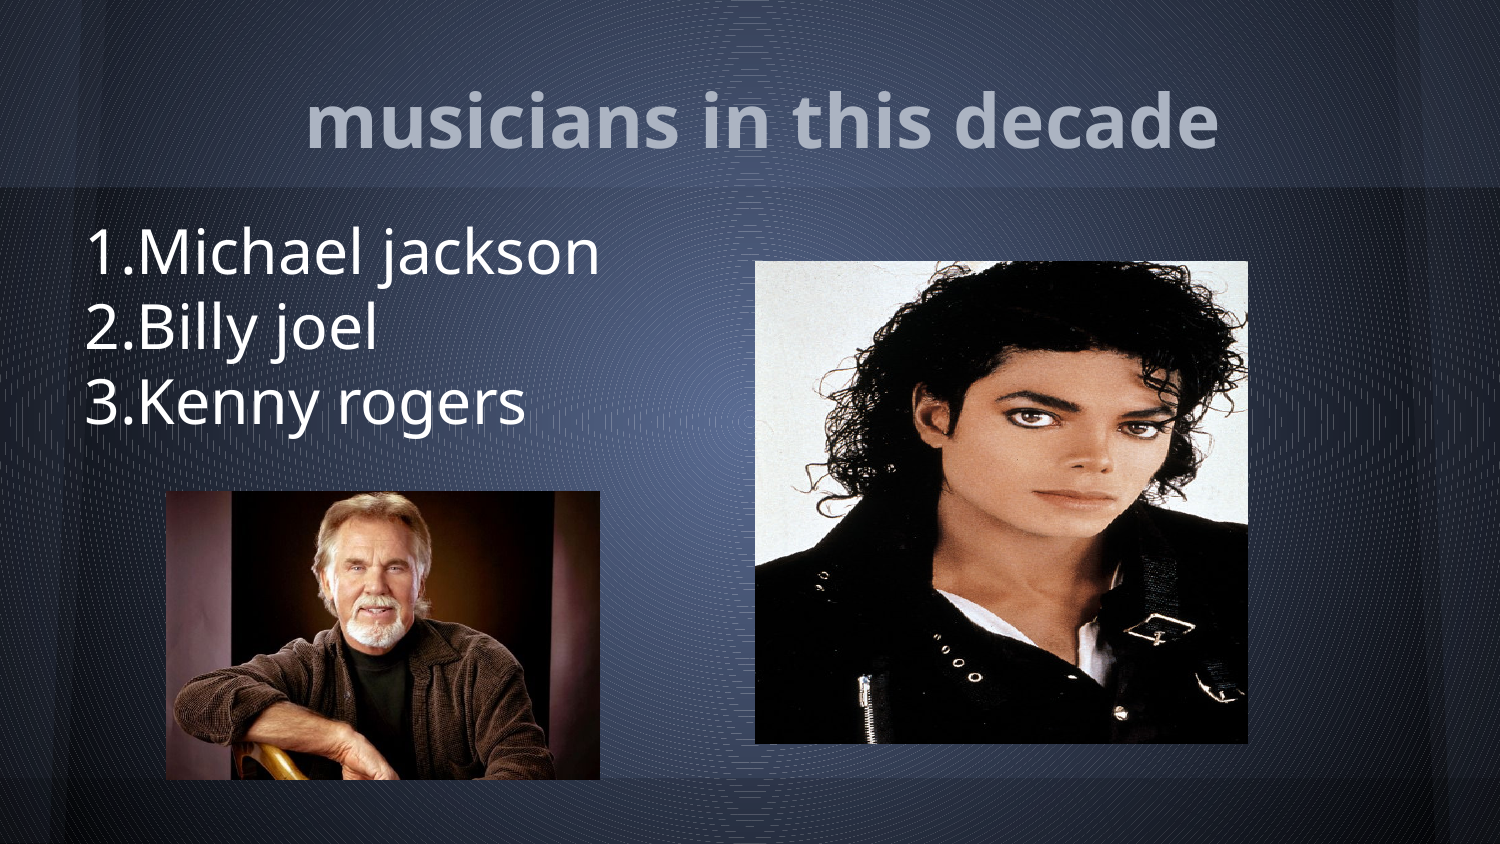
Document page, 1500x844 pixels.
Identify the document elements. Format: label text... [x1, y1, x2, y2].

title musicians in this decade [75, 37, 1425, 179]
list 1.Michael jackson 2.Billy joel 3.Kenny rogers [69, 196, 1420, 808]
picture [755, 261, 1248, 744]
picture [166, 491, 600, 780]
